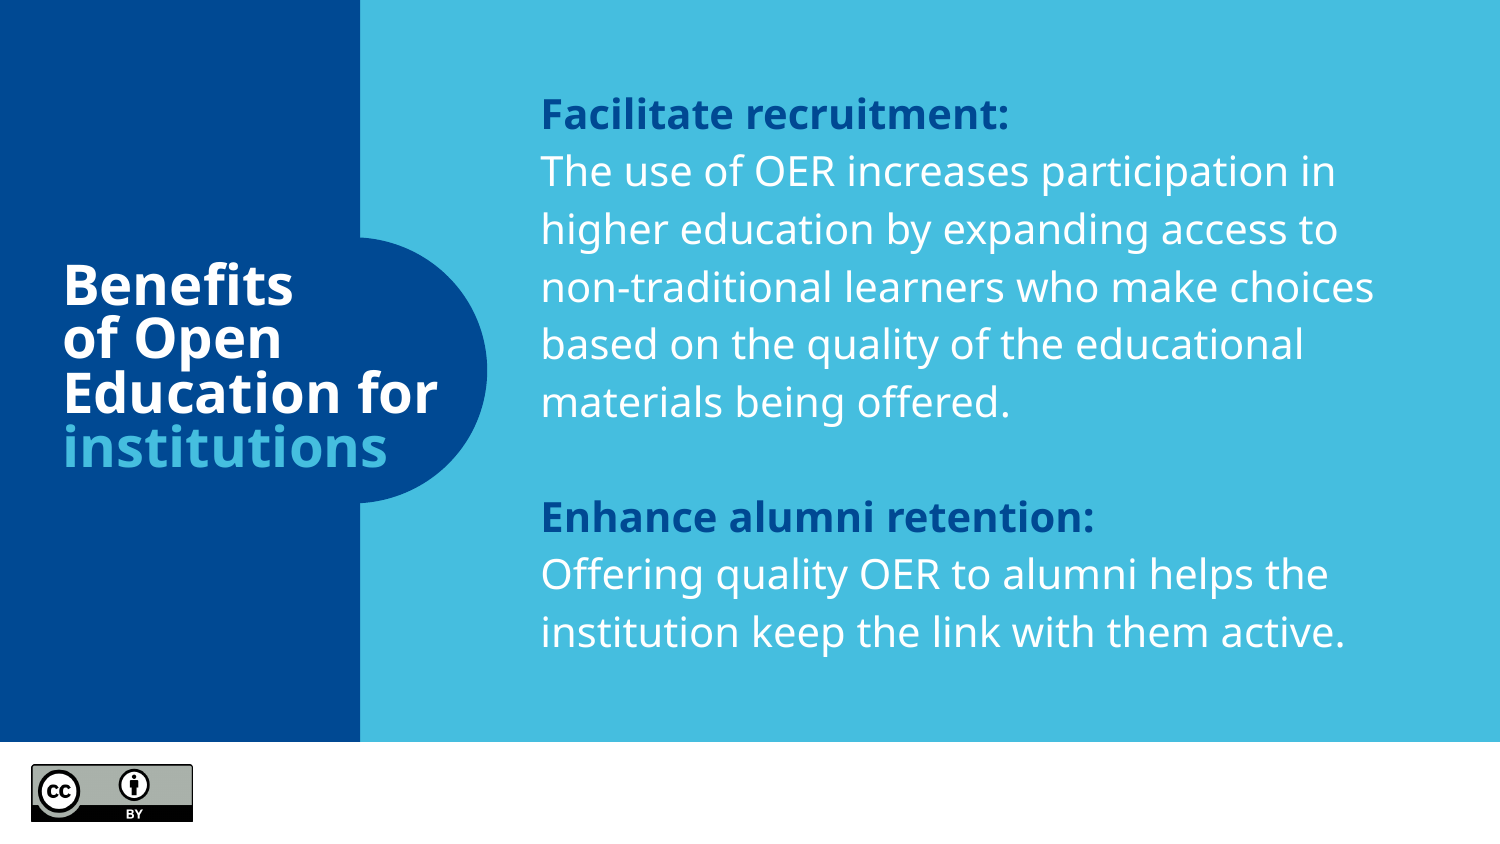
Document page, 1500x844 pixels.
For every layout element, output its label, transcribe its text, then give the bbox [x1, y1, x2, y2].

picture [31, 764, 193, 822]
text_box [462, 292, 488, 448]
text_box Benefits of Open Education for institutions [47, 246, 462, 493]
text_box [300, 493, 405, 504]
text_box Facilitate recruitment: The use of OER increases participation in higher education by expanding access to non-traditional learners who make choices based on the quality of the educational materials being offered. Enhance alumni retention: Offering quality OER to alumni helps the institution keep the link with them active. [525, 65, 1424, 671]
text_box [0, 0, 361, 742]
text_box [0, 742, 1500, 844]
text_box [304, 237, 401, 246]
